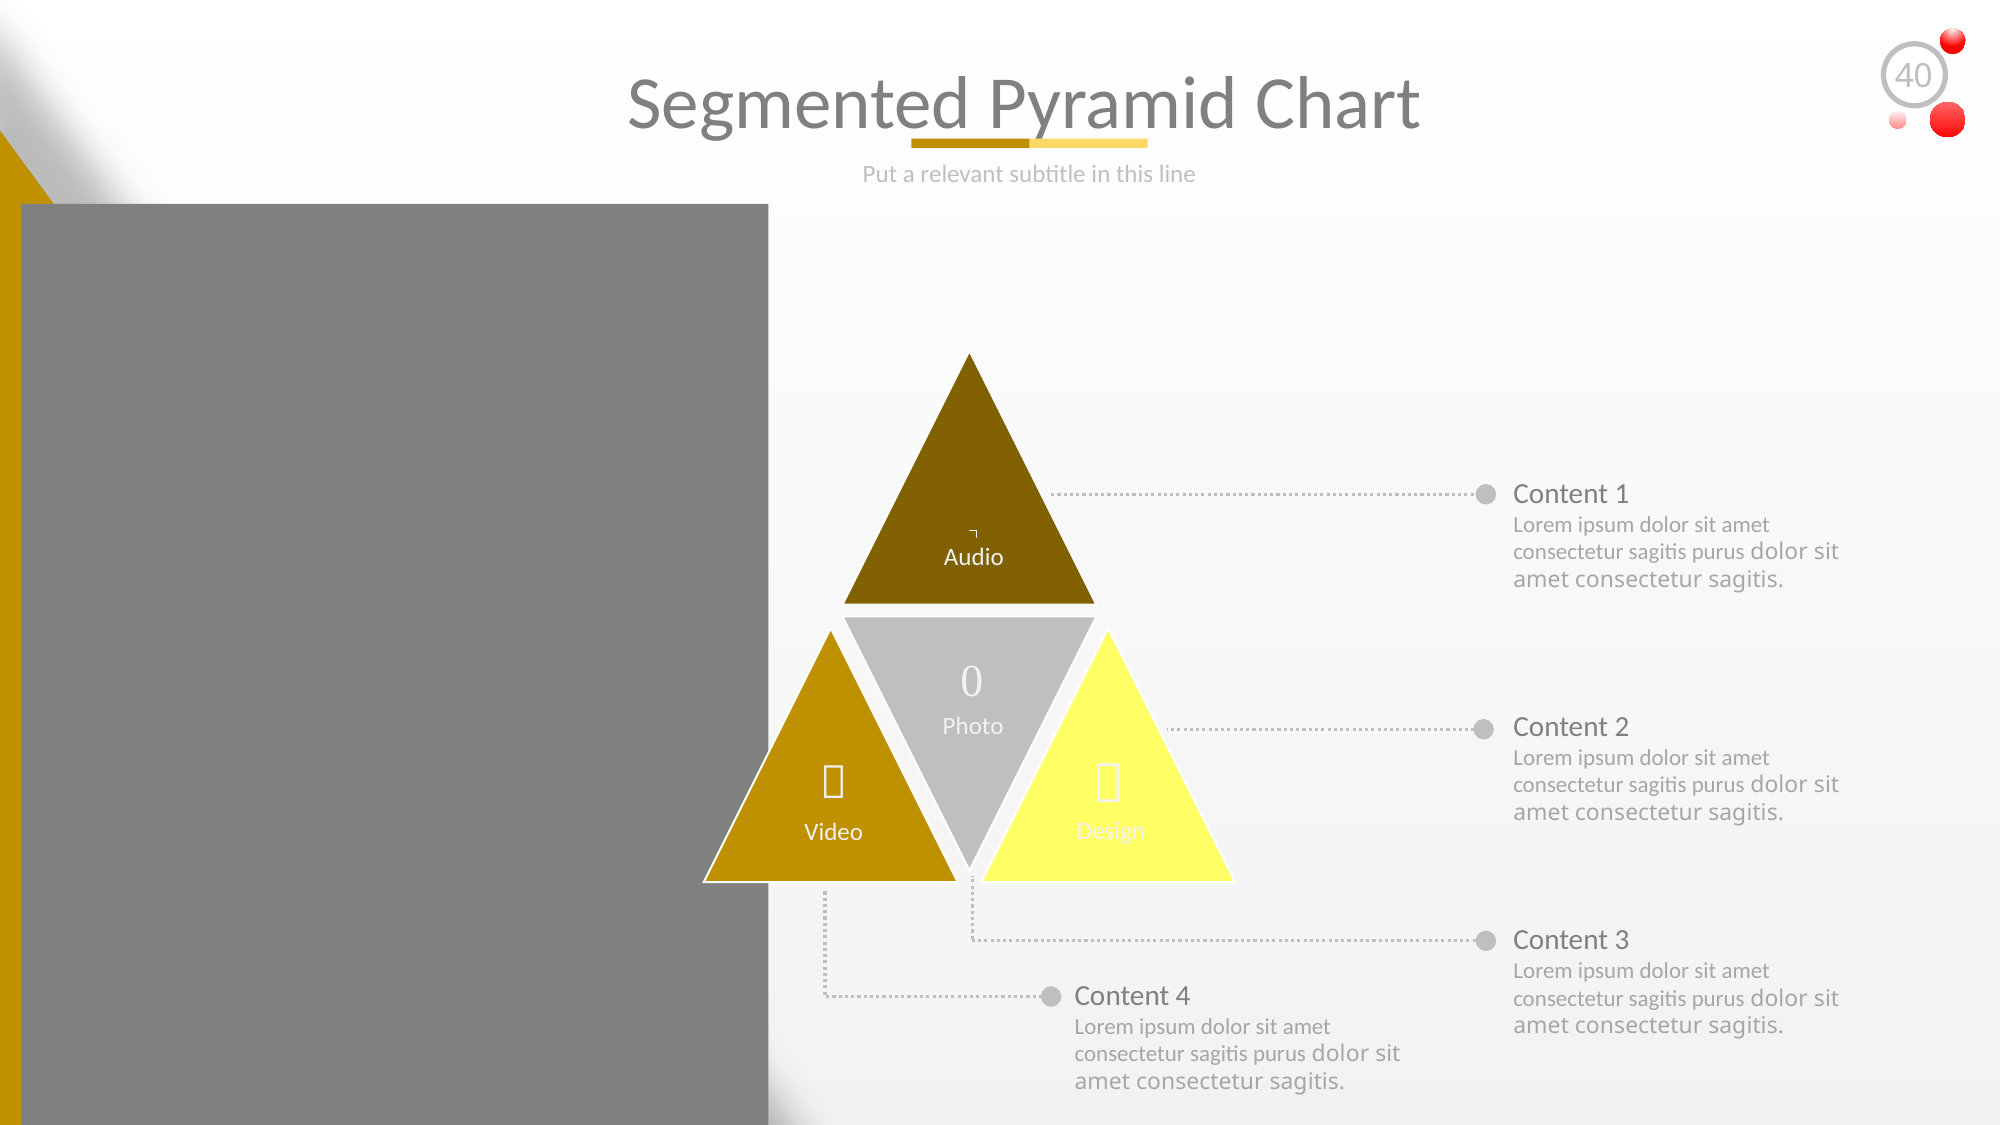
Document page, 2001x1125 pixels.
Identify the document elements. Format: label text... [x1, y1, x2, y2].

text_box [920, 758, 1027, 873]
text_box [1059, 625, 1159, 726]
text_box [911, 138, 1148, 149]
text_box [1876, 28, 1966, 138]
text_box [916, 348, 1023, 454]
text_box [775, 722, 920, 864]
text_box Segmented Pyramid Chart [597, 1, 1454, 152]
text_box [914, 454, 1060, 589]
text_box [702, 737, 960, 884]
text_box Content 2 Lorem ipsum dolor sit amet consectetur sagitis purus dolor sit amet consectetur sagitis. [1498, 689, 1855, 844]
text_box Content 3 Lorem ipsum dolor sit amet consectetur sagitis purus dolor sit amet consectetur sagitis. [1498, 902, 1855, 1057]
text_box [840, 459, 1099, 606]
text_box [983, 758, 1233, 875]
text_box [840, 615, 1099, 722]
text_box [20, 203, 769, 1125]
text_box Content 4 Lorem ipsum dolor sit amet consectetur sagitis purus dolor sit amet consectetur sagitis. [1059, 958, 1417, 1112]
text_box [782, 625, 879, 722]
text_box [0, 128, 55, 1125]
text_box Put a relevant subtitle in this line [792, 142, 1267, 202]
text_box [1051, 726, 1193, 864]
text_box Content 1 Lorem ipsum dolor sit amet consectetur sagitis purus dolor sit amet consectetur sagitis. [1498, 456, 1855, 610]
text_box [825, 891, 1052, 997]
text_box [913, 623, 1059, 758]
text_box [971, 875, 1486, 941]
